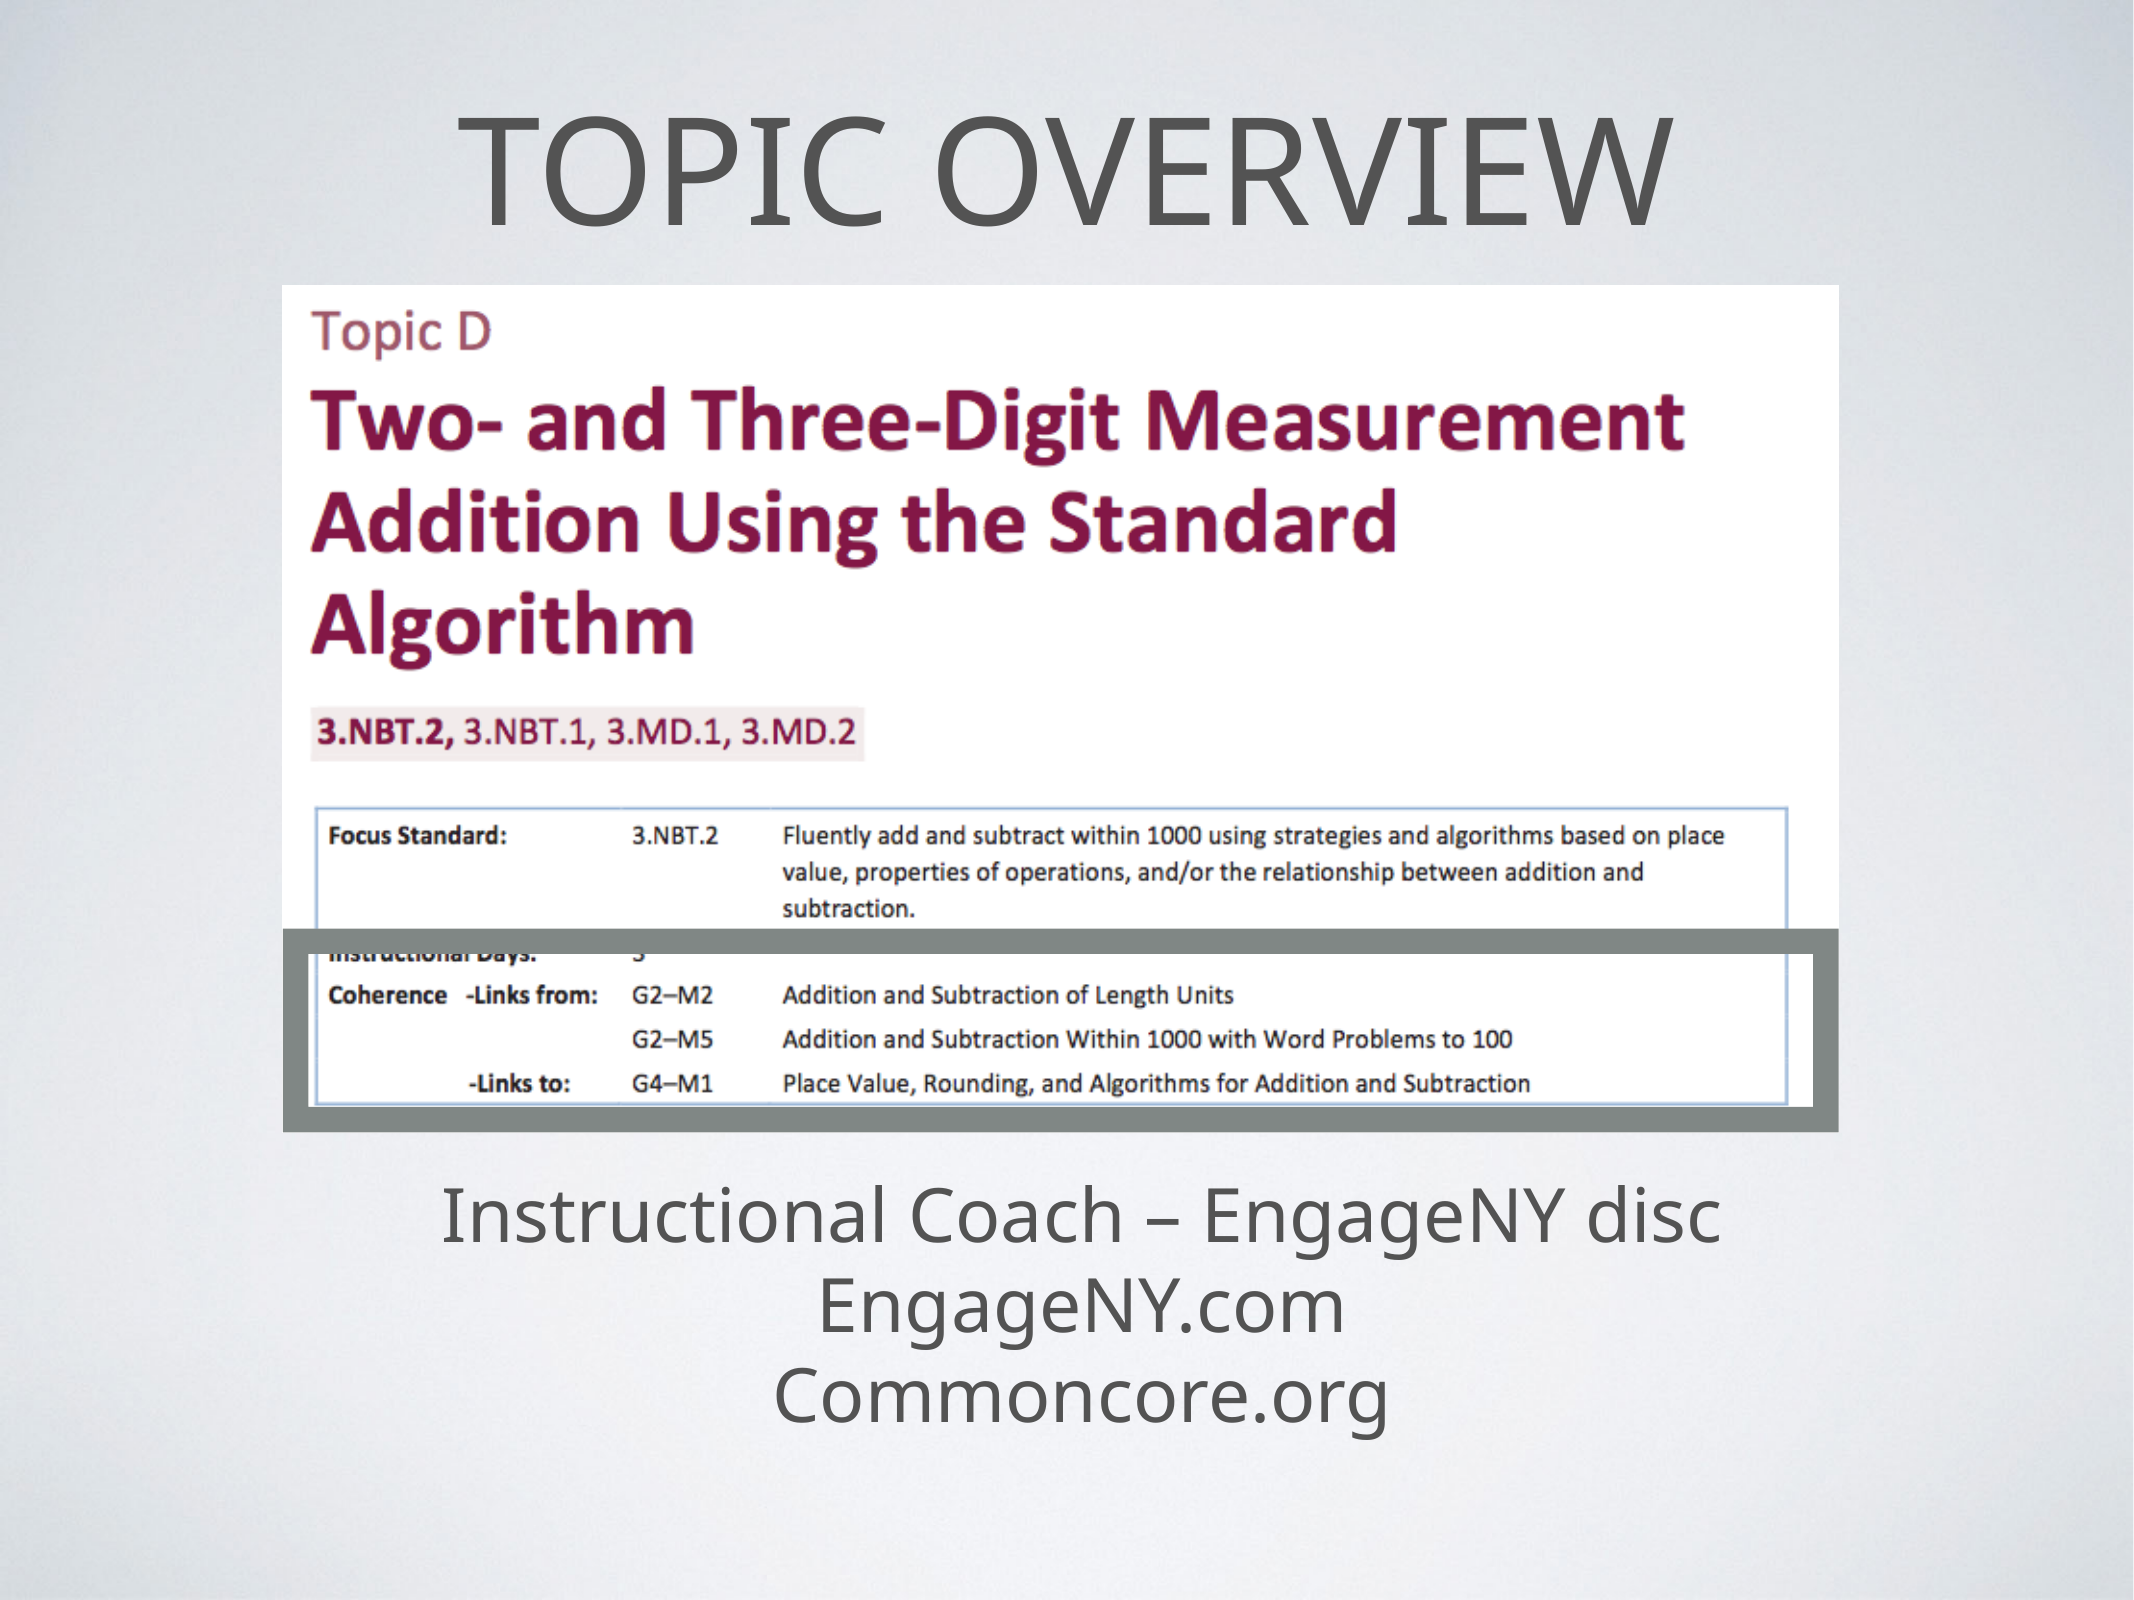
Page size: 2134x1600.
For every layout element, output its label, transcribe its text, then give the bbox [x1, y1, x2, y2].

title Topic overview [57, 41, 2076, 291]
picture [0, 0, 2134, 1600]
text_box Instructional Coach – EngageNY disc EngageNY.com Commoncore.org [221, 1158, 1944, 1446]
